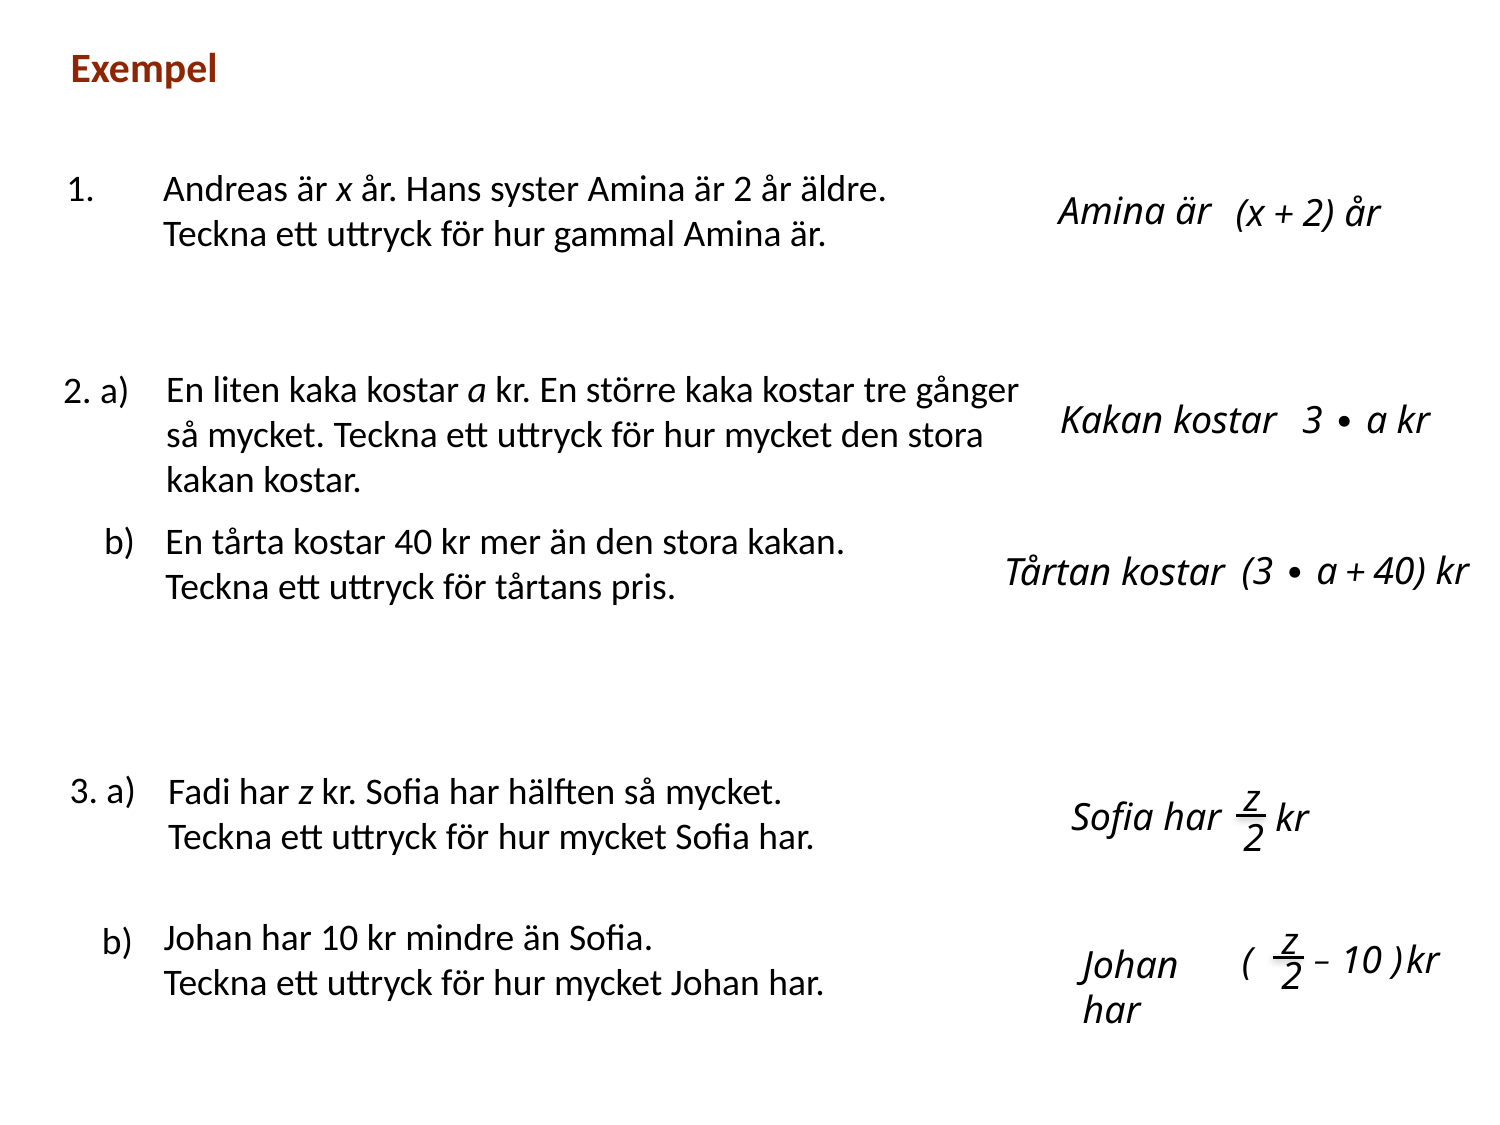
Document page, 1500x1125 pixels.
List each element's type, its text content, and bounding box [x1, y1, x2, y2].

text_box Kakan kostar [1052, 388, 1287, 449]
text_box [86, 905, 882, 1013]
text_box 3 ∙ a kr [1287, 388, 1446, 449]
text_box Tårtan kostar [989, 540, 1226, 600]
text_box Johan har [1067, 934, 1256, 1039]
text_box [88, 509, 901, 616]
text_box (x + 2) år [1220, 181, 1396, 241]
text_box Amina är [1048, 179, 1249, 240]
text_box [1226, 765, 1335, 867]
text_box Exempel [55, 33, 233, 99]
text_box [1231, 909, 1466, 1006]
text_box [51, 156, 1045, 264]
text_box (3 ∙ a + 40) kr [1226, 539, 1500, 600]
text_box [54, 758, 882, 866]
text_box Sofia har [1056, 785, 1221, 846]
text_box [48, 357, 1049, 510]
